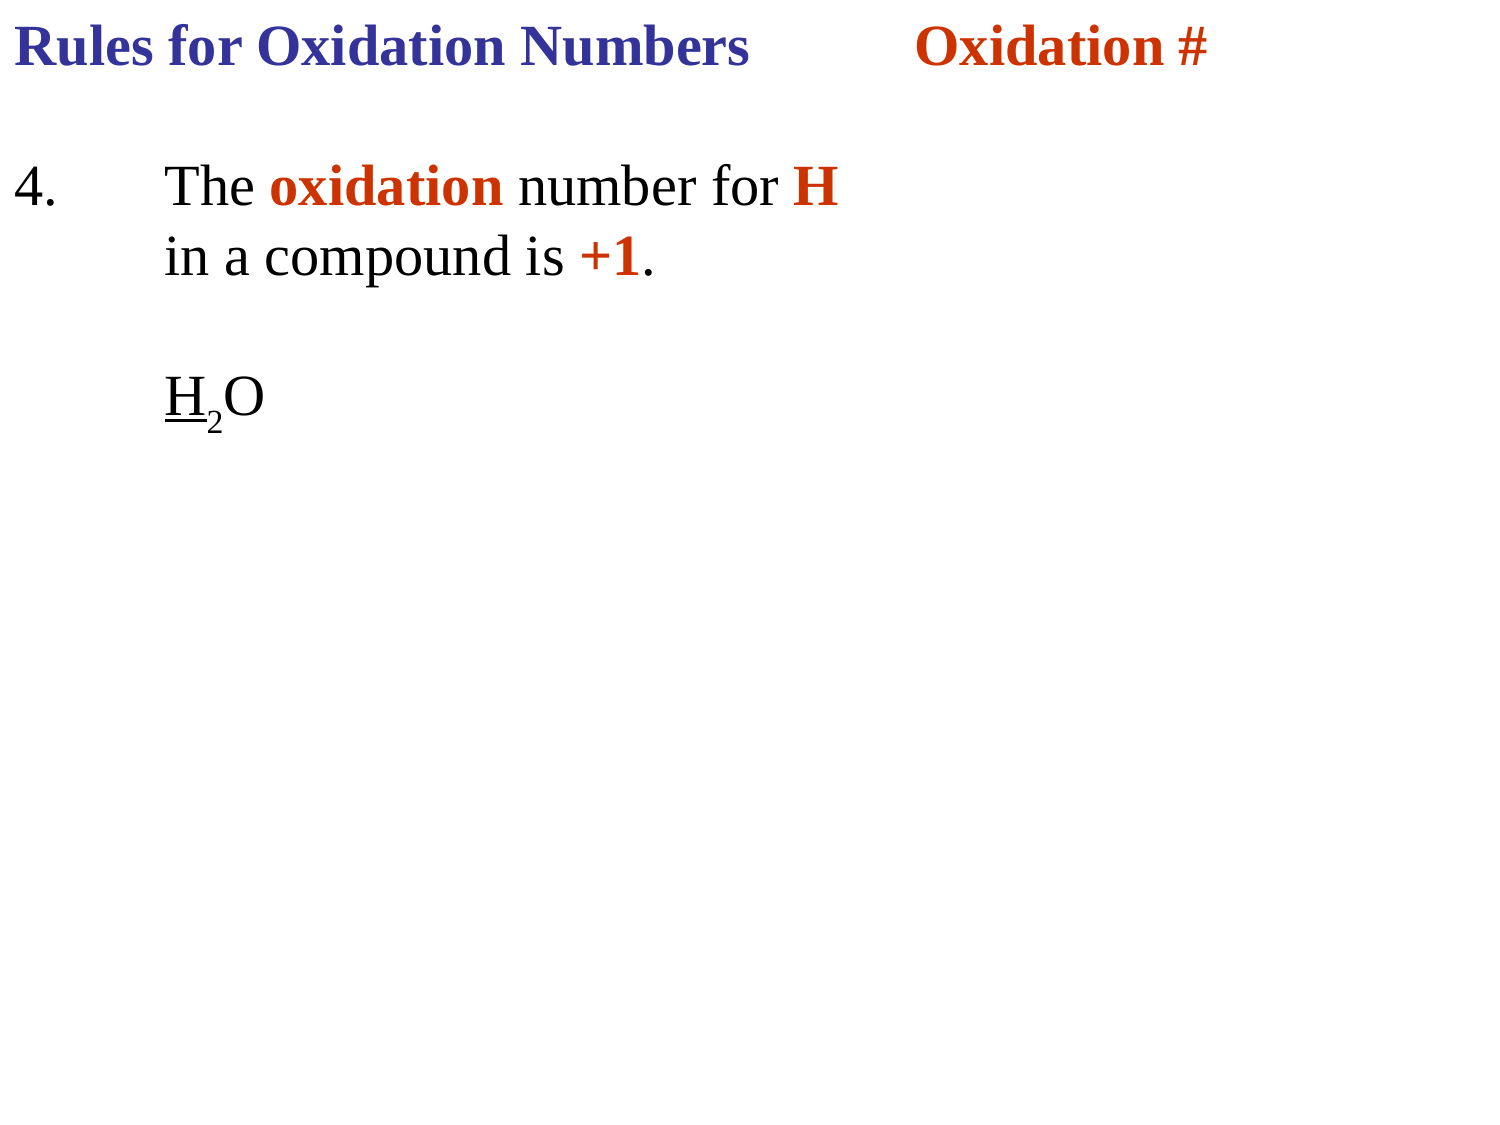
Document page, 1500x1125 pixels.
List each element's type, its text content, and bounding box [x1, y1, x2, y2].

text_box Rules for Oxidation Numbers Oxidation # 4. The oxidation number for H in a compound is +1. H2O [0, 0, 1500, 448]
